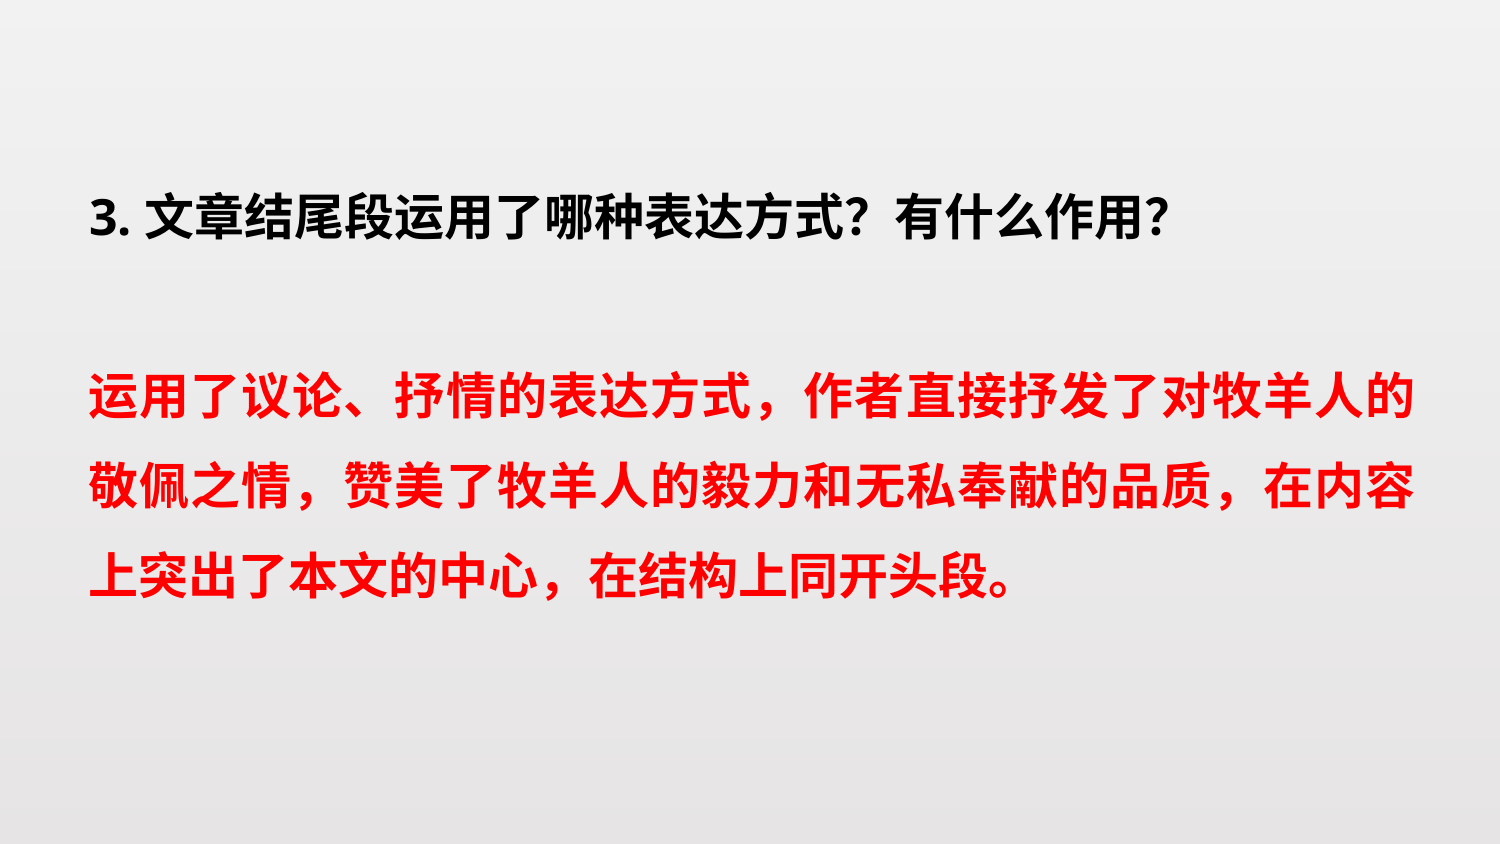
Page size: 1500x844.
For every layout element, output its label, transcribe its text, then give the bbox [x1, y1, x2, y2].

title 3.文章结尾段运用了哪种表达方式？有什么作用？ [78, 111, 1429, 290]
text_box 运用了议论、抒情的表达方式，作者直接抒发了对牧羊人的敬佩之情，赞美了牧羊人的毅力和无私奉献的品质，在内容上突出了本文的中心，在结构上同开头段。 [76, 329, 1427, 642]
